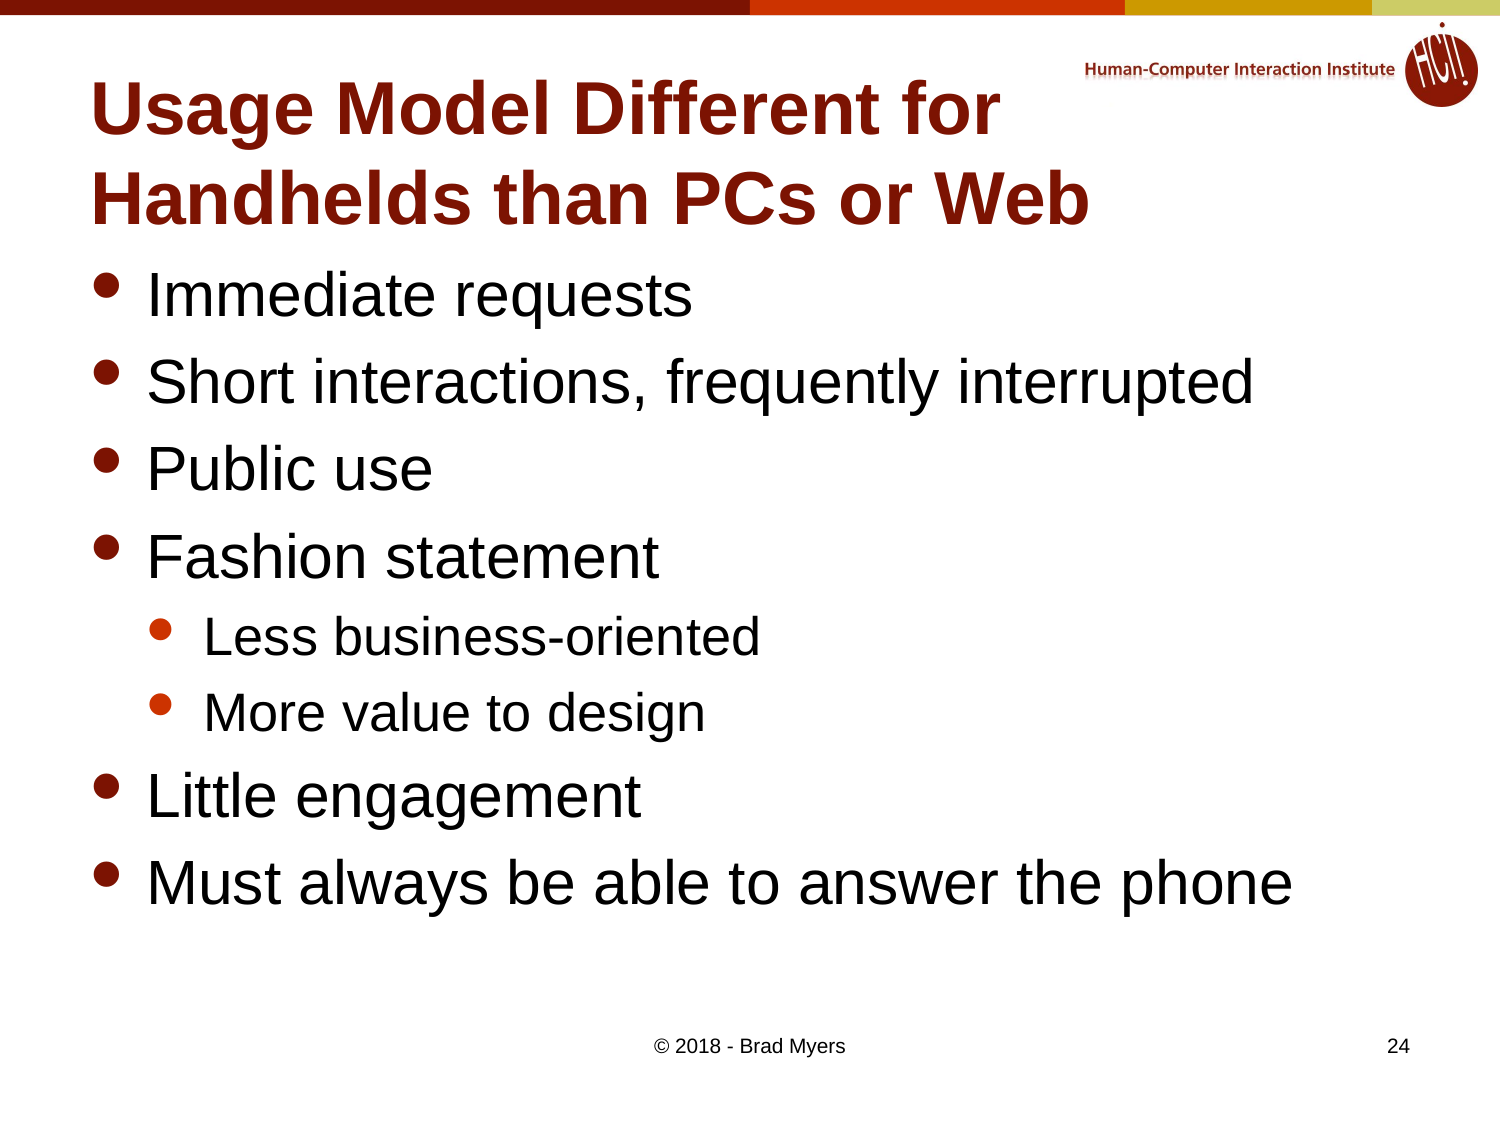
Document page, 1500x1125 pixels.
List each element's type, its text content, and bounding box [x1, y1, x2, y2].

picture [1449, 22, 1478, 107]
slide_number 24 [1074, 1024, 1426, 1101]
list Immediate requests Short interactions, frequently interrupted Public use Fashion statement Less business-oriented More value to design Little engagement Must always be able to answer the phone [74, 245, 1426, 970]
title Usage Model Different for Handhelds than PCs or Web [74, 19, 1449, 248]
footer © 2018 - Brad Myers [512, 1024, 988, 1101]
